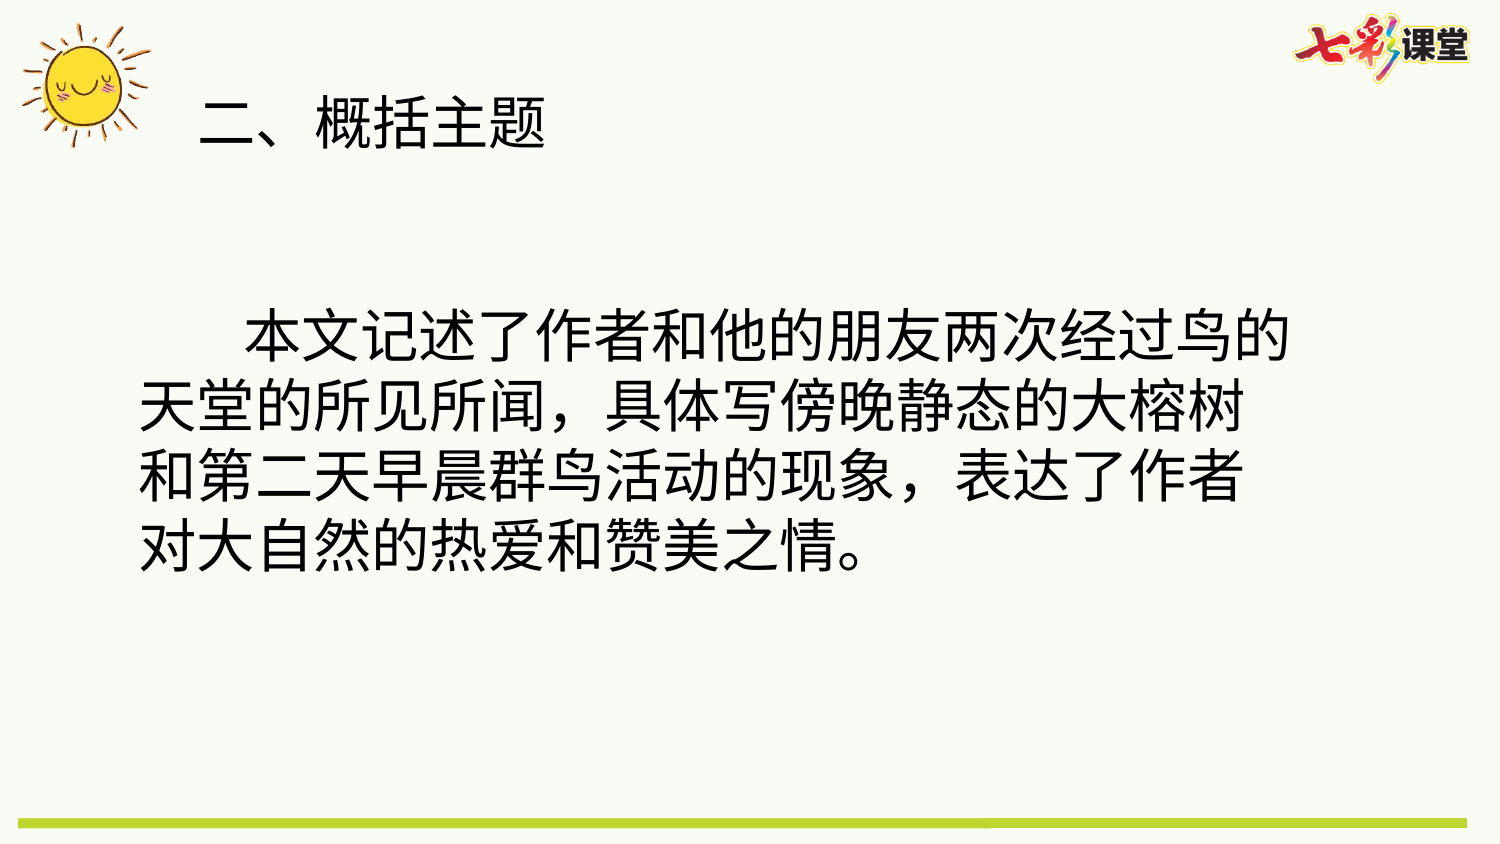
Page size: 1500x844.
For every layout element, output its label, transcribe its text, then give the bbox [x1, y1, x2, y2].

text_box 本文记述了作者和他的朋友两次经过鸟的天堂的所见所闻，具体写傍晚静态的大榕树和第二天早晨群鸟活动的现象，表达了作者对大自然的热爱和赞美之情。 [123, 291, 1317, 587]
picture [0, 0, 173, 172]
text_box 二、概括主题 [182, 79, 572, 164]
picture [18, 771, 1467, 844]
picture [1291, 9, 1472, 87]
